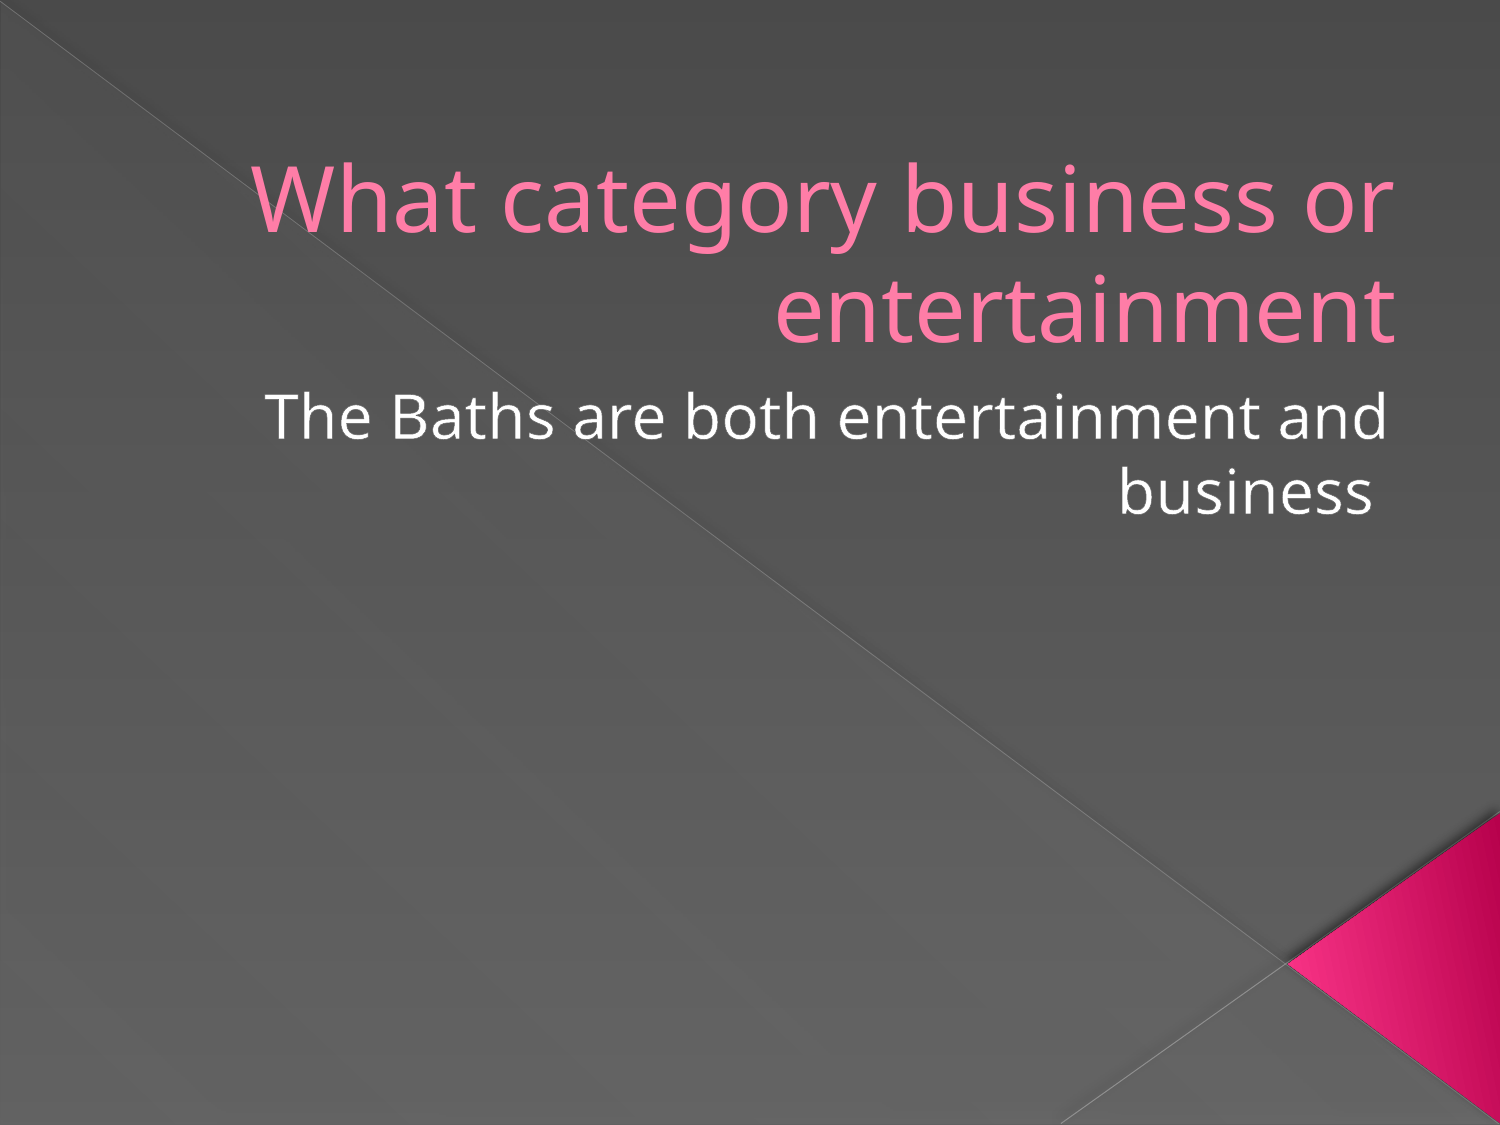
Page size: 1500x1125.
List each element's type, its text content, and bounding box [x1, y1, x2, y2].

title What category business or entertainment [88, 127, 1412, 369]
subtitle The Baths are both entertainment and business [88, 369, 1412, 657]
